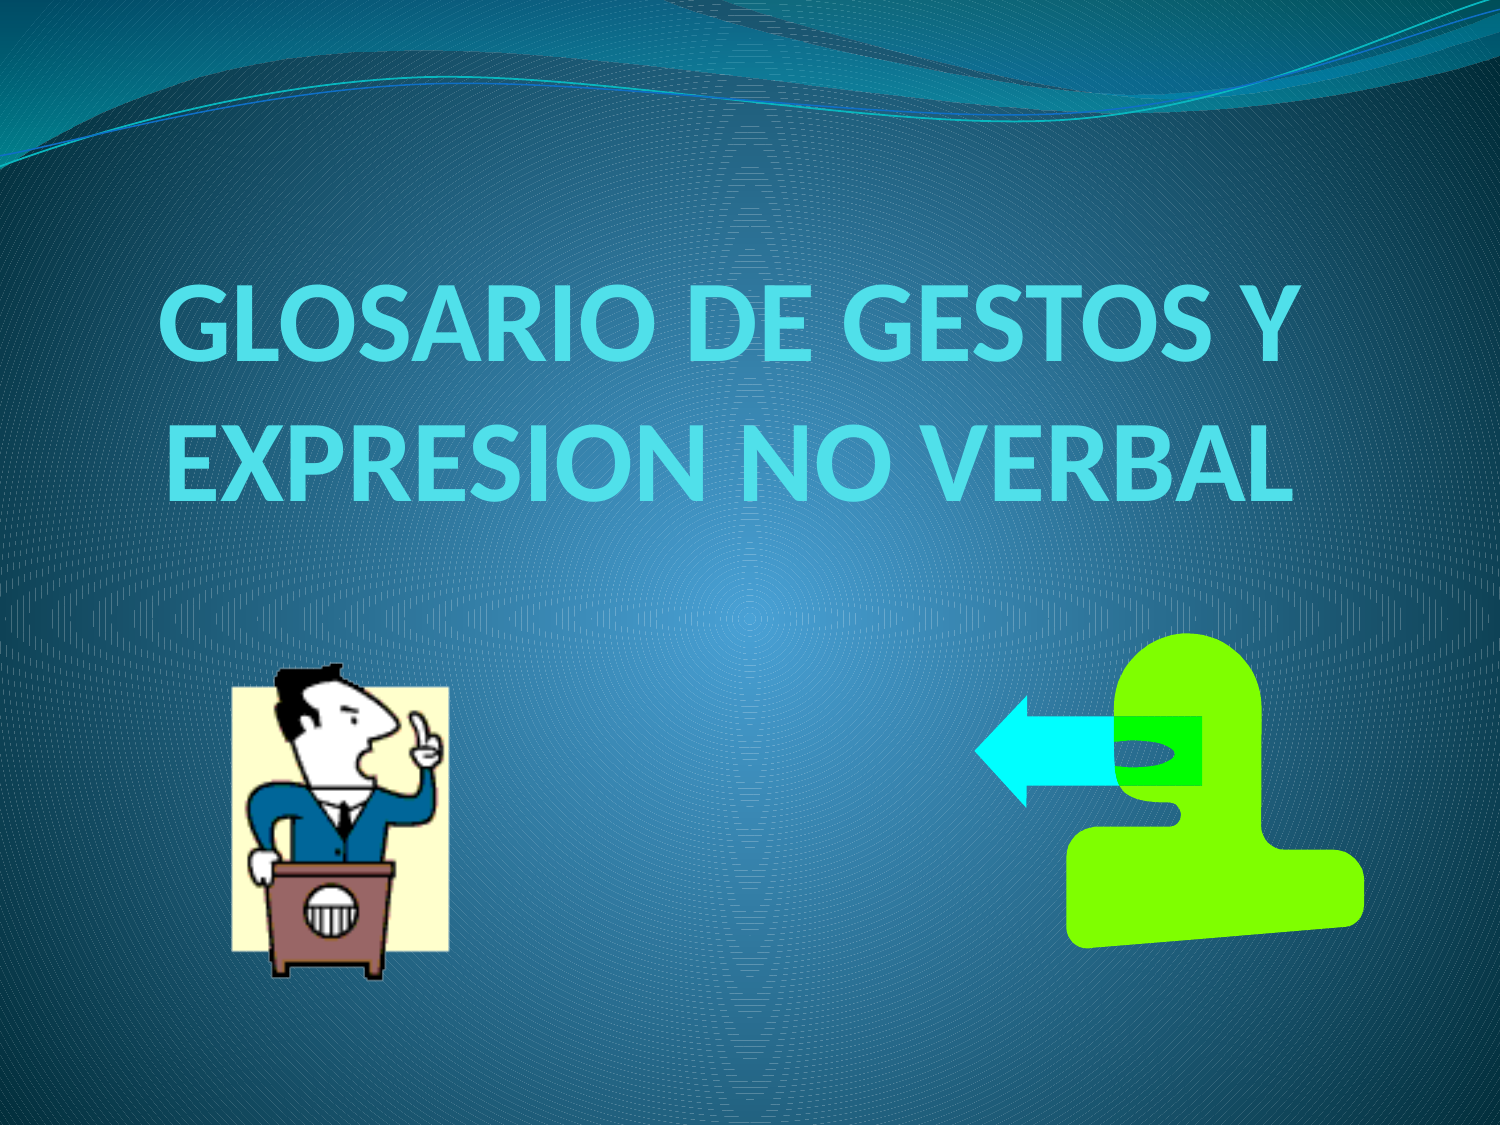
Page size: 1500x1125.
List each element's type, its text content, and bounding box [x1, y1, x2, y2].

picture [229, 656, 463, 985]
picture [974, 633, 1365, 949]
title GLOSARIO DE GESTOS Y EXPRESION NO VERBAL [87, 224, 1376, 525]
